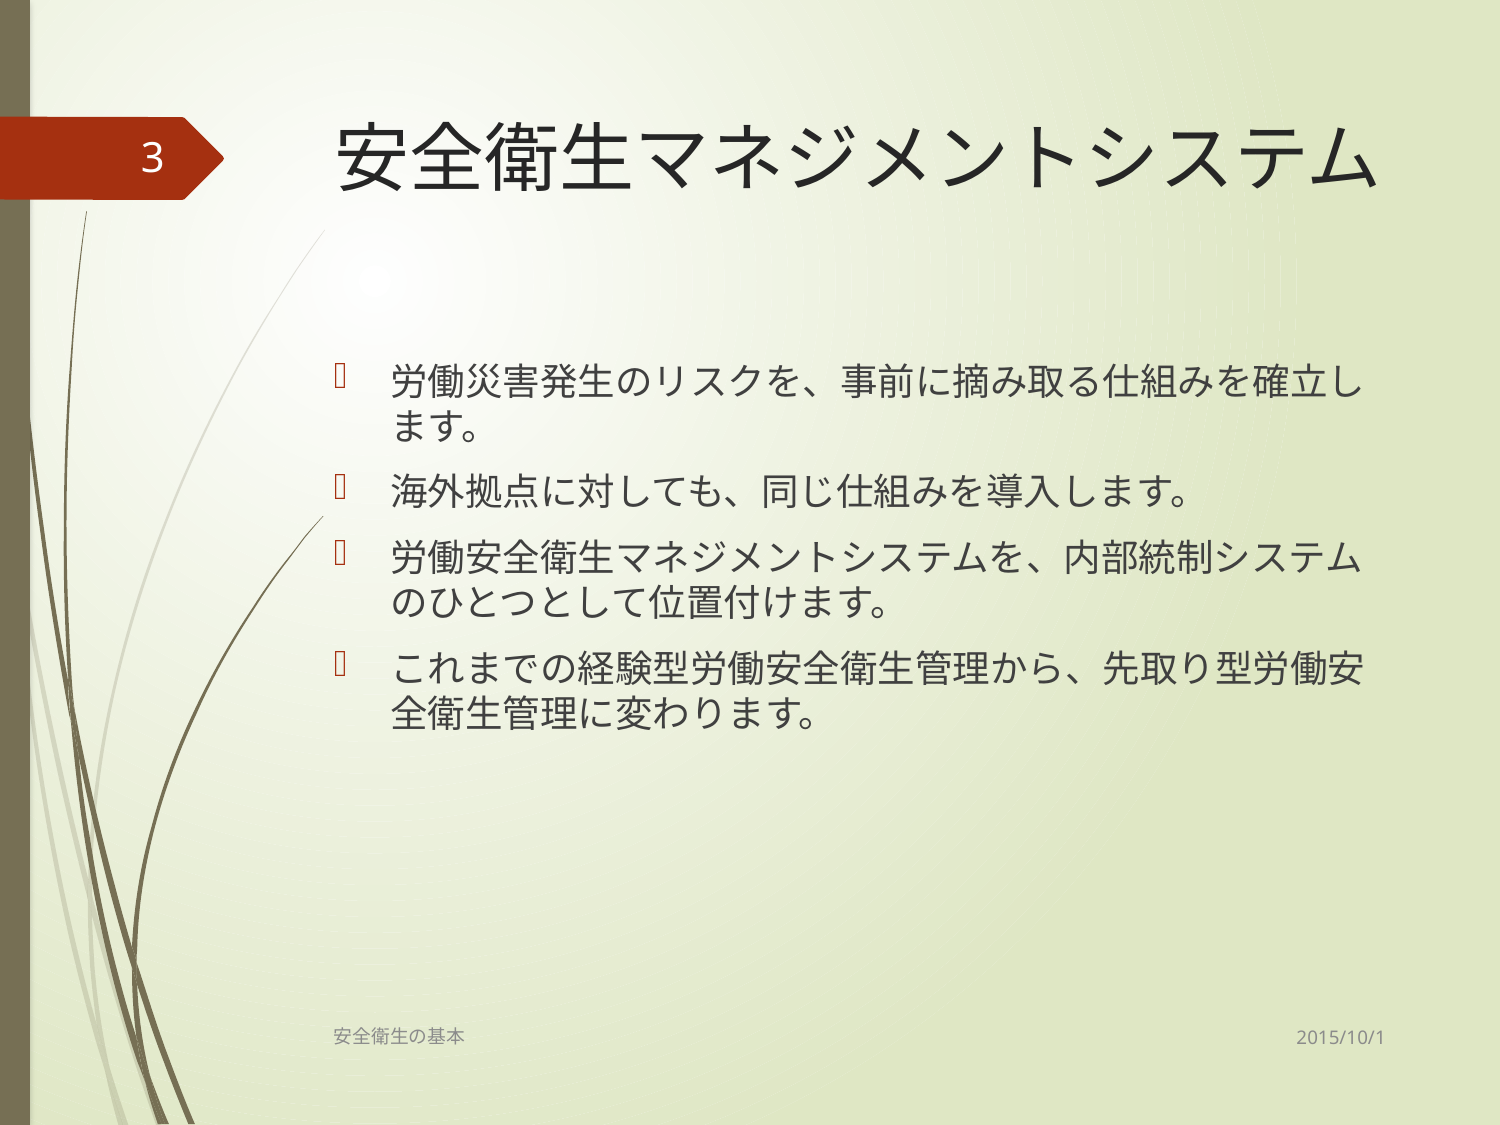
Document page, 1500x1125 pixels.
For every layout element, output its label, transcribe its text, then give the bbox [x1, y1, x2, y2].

footer 安全衛生の基本 [318, 1006, 1257, 1067]
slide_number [1275, 1006, 1401, 1068]
slide_number 3 [83, 129, 180, 190]
list 労働災害発生のリスクを、事前に摘み取る仕組みを確立します。 海外拠点に対しても、同じ仕組みを導入します。 労働安全衛生マネジメントシステムを、内部統制システムのひとつとして位置付けます。 これまでの経験型労働安全衛生管理から、先取り型労働安全衛生管理に変わります。 [318, 350, 1400, 970]
title 安全衛生マネジメントシステム [319, 102, 1400, 313]
